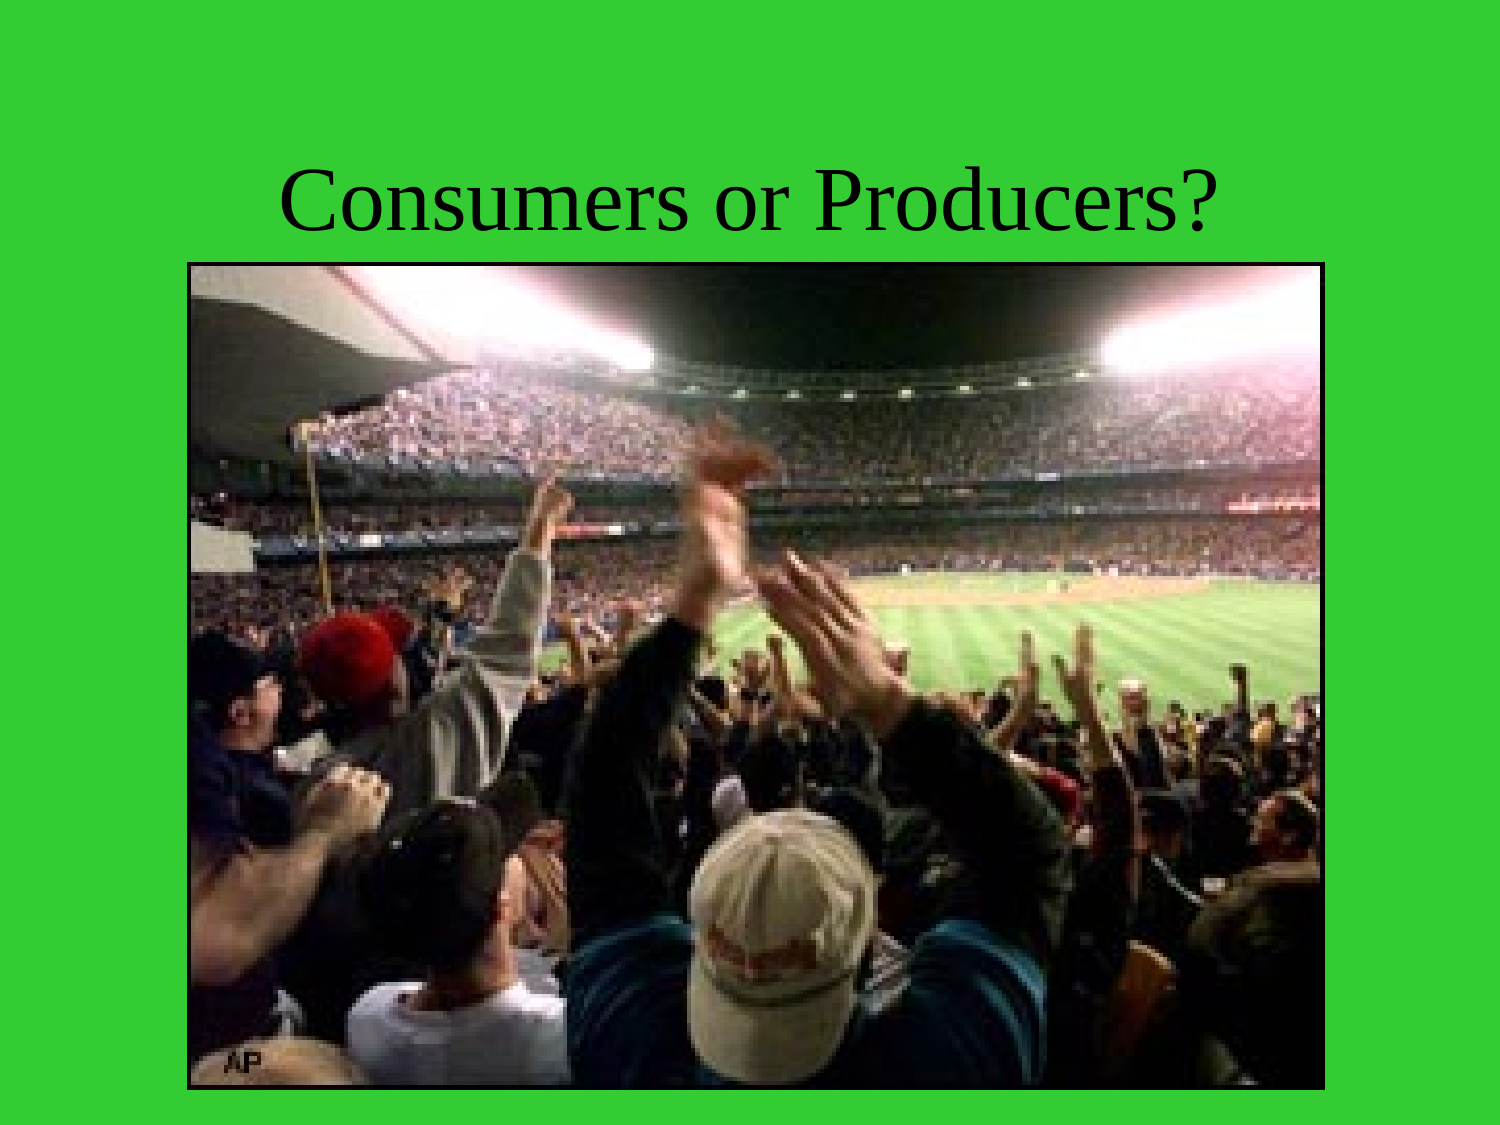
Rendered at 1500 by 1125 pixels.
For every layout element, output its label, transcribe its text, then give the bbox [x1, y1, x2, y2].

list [187, 262, 1326, 1090]
title Consumers or Producers? [112, 99, 1388, 288]
